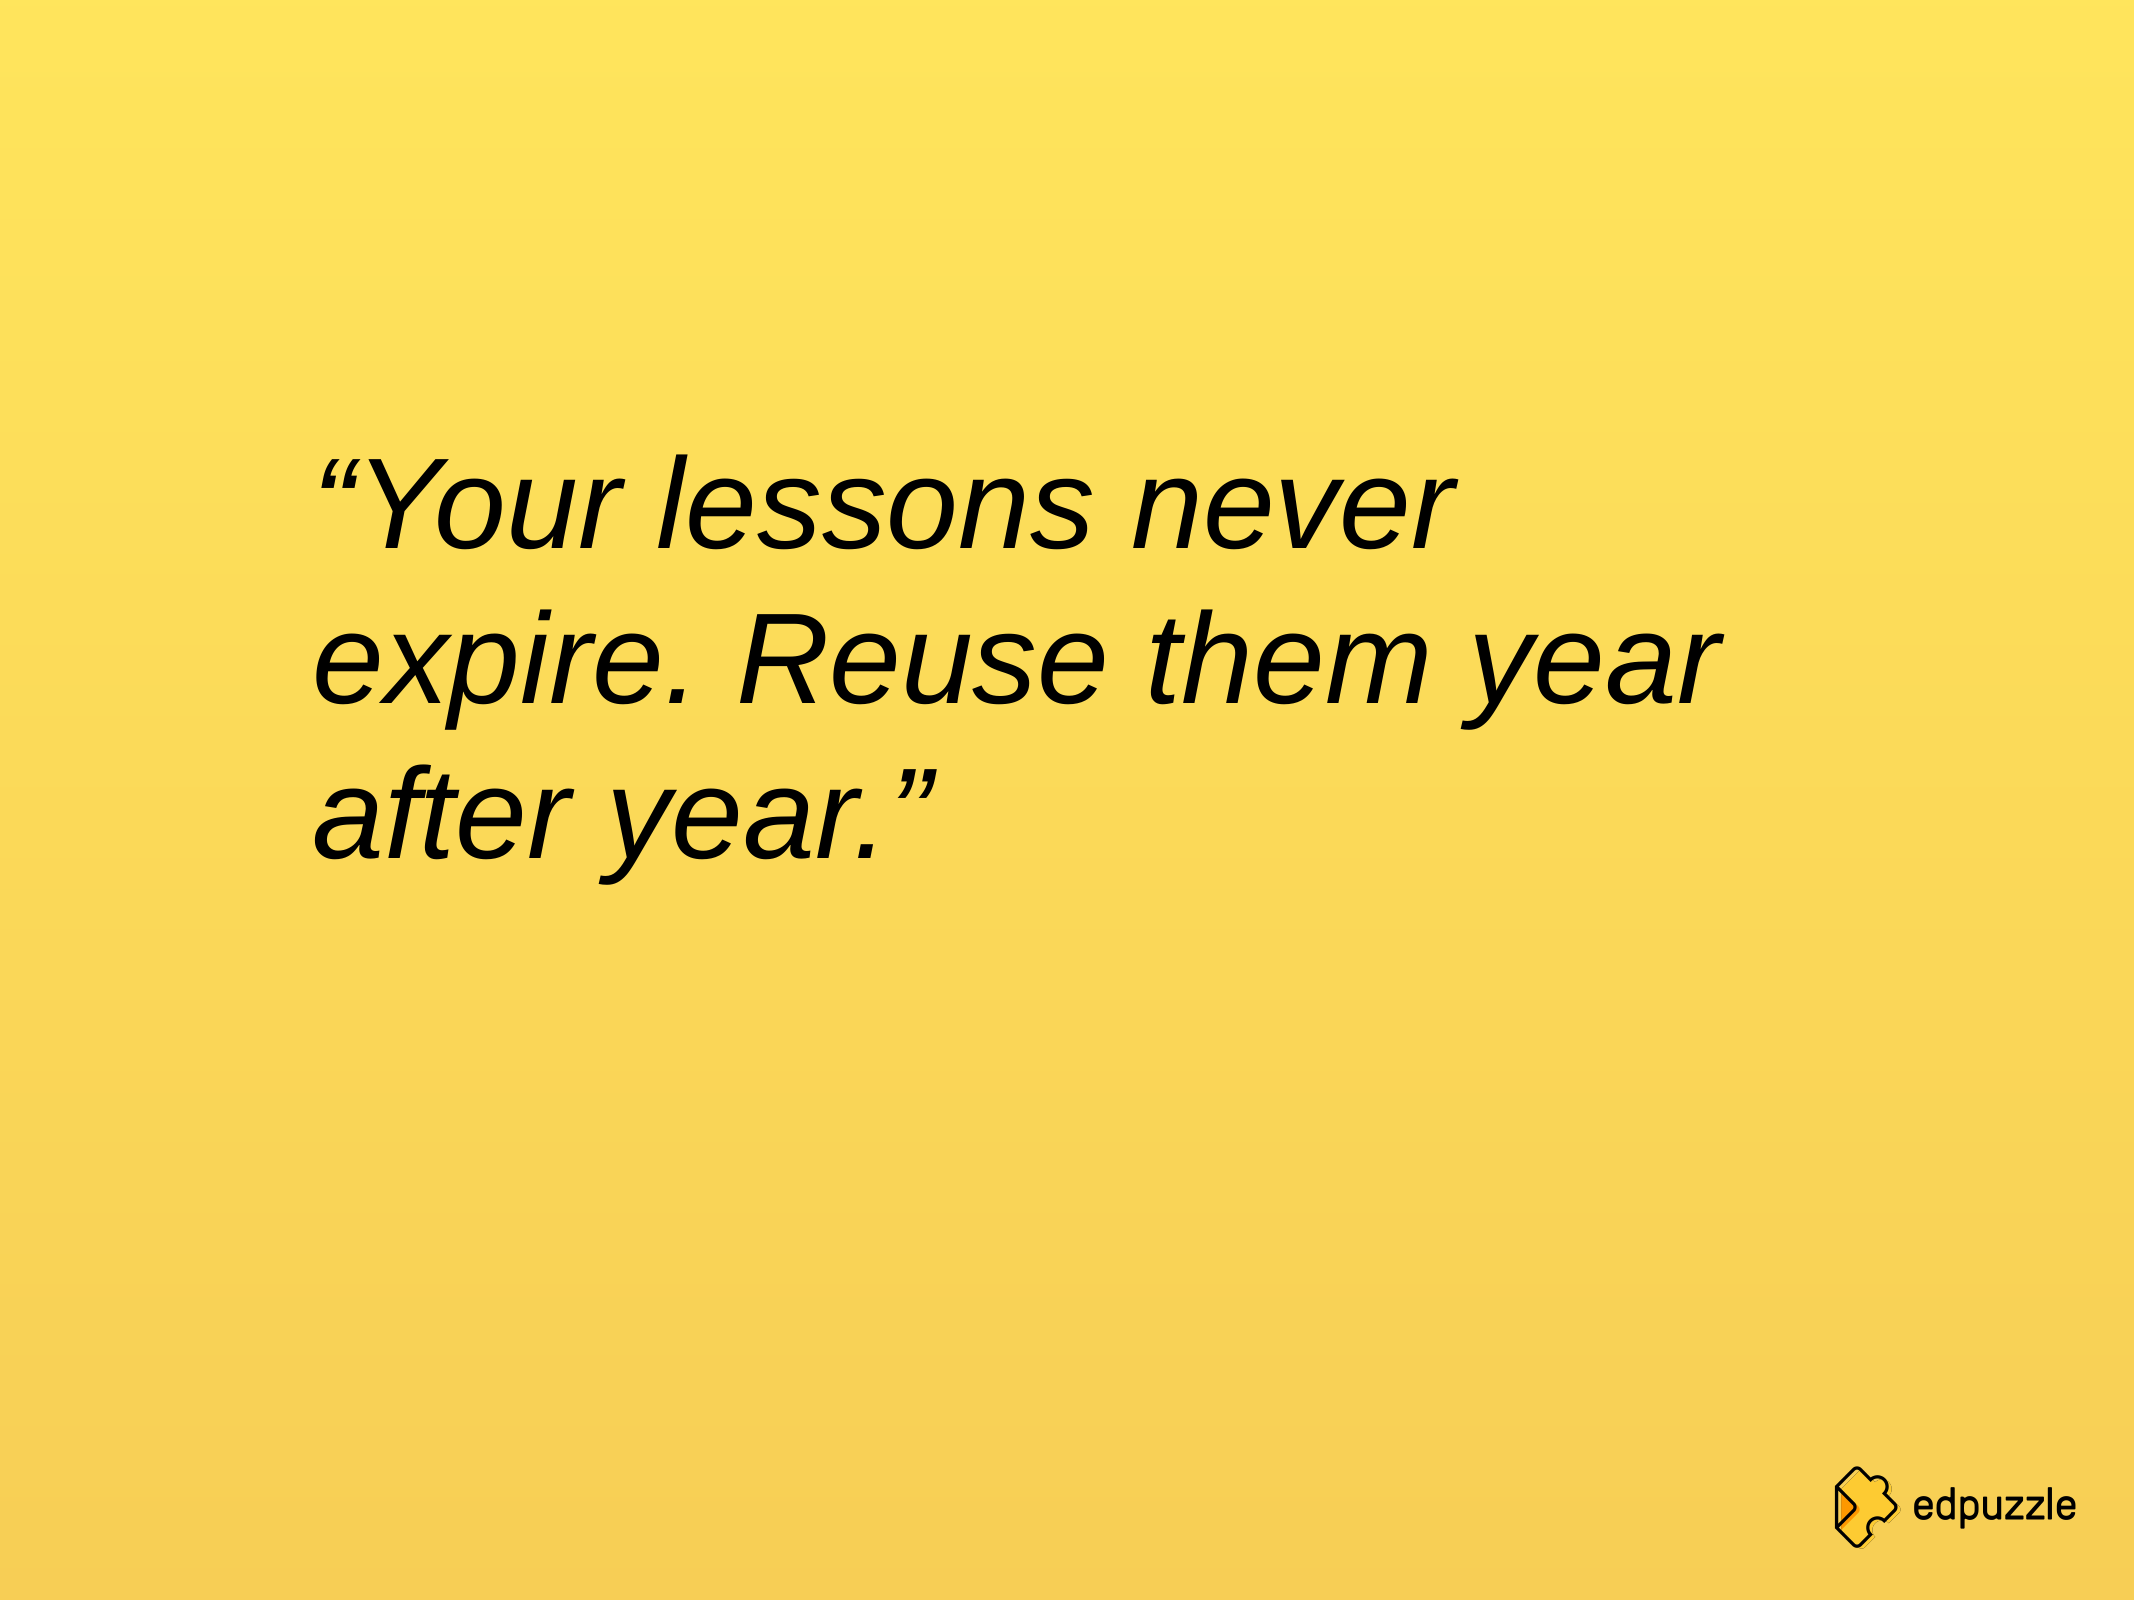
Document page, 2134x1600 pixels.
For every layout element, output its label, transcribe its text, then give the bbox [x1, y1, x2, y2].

text_box [0, 0, 2134, 1600]
text_box “Your lessons never expire. Reuse them year after year.” [304, 411, 1845, 894]
picture [1790, 1432, 2121, 1581]
